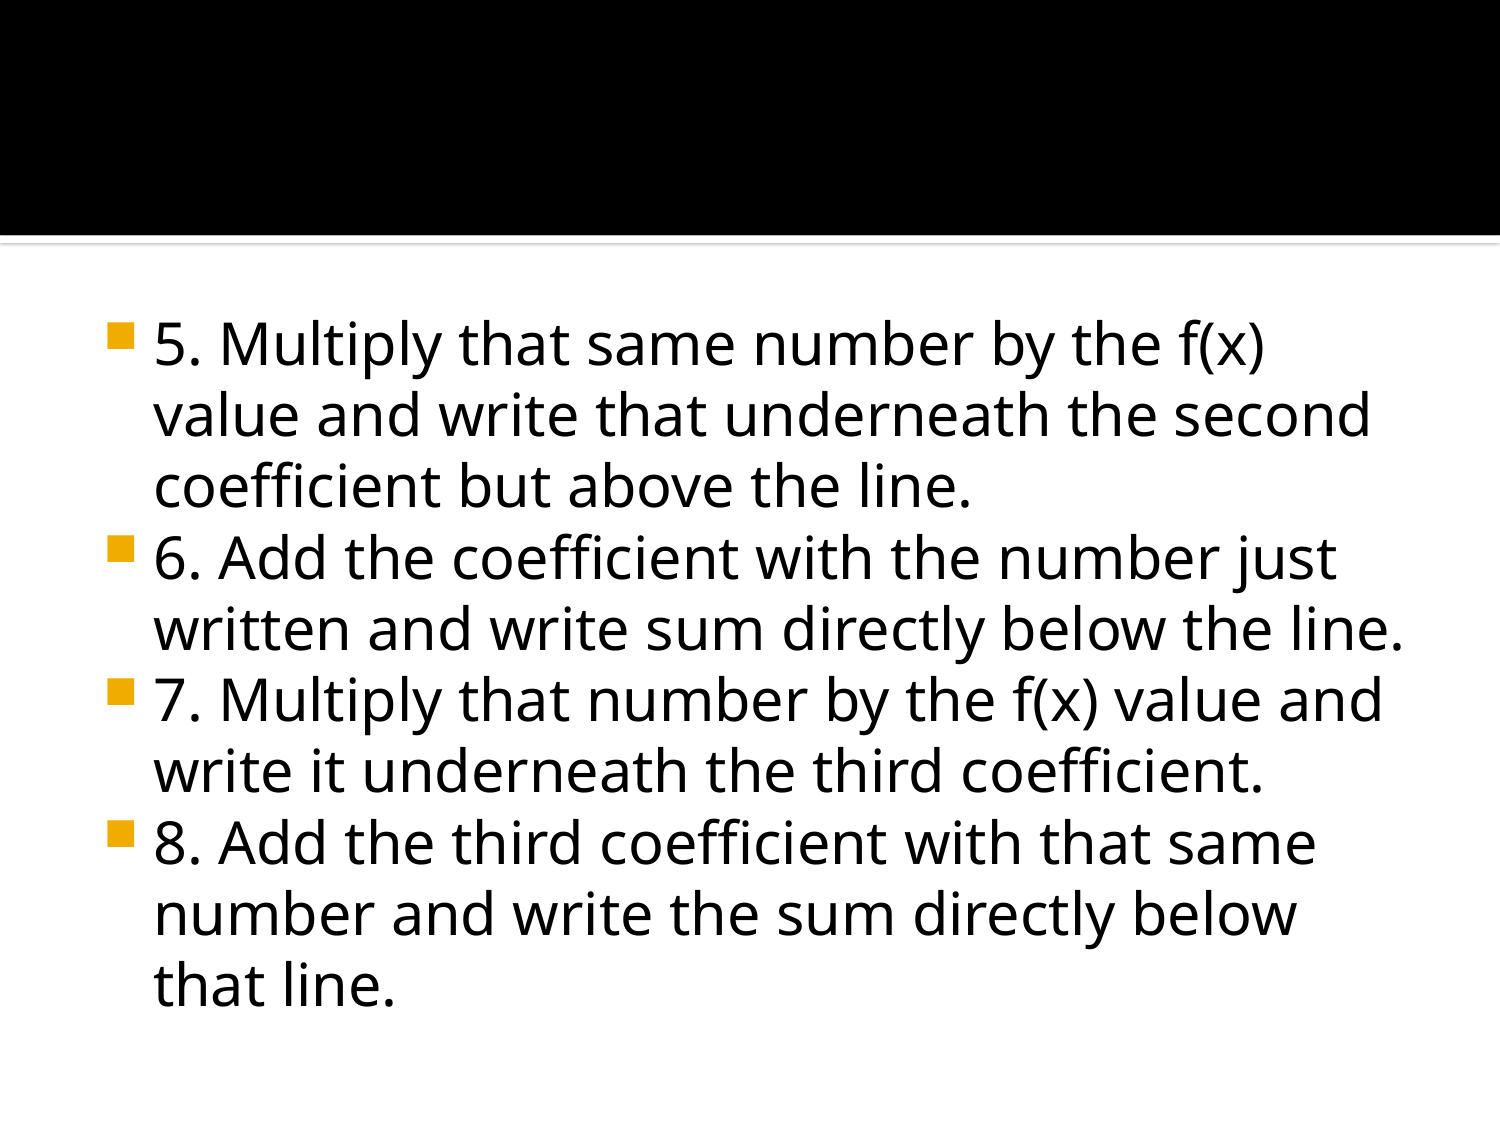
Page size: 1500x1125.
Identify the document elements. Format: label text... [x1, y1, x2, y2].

list 5. Multiply that same number by the f(x) value and write that underneath the second coefficient but above the line. 6. Add the coefficient with the number just written and write sum directly below the line. 7. Multiply that number by the f(x) value and write it underneath the third coefficient. 8. Add the third coefficient with that same number and write the sum directly below that line. [75, 291, 1425, 1050]
